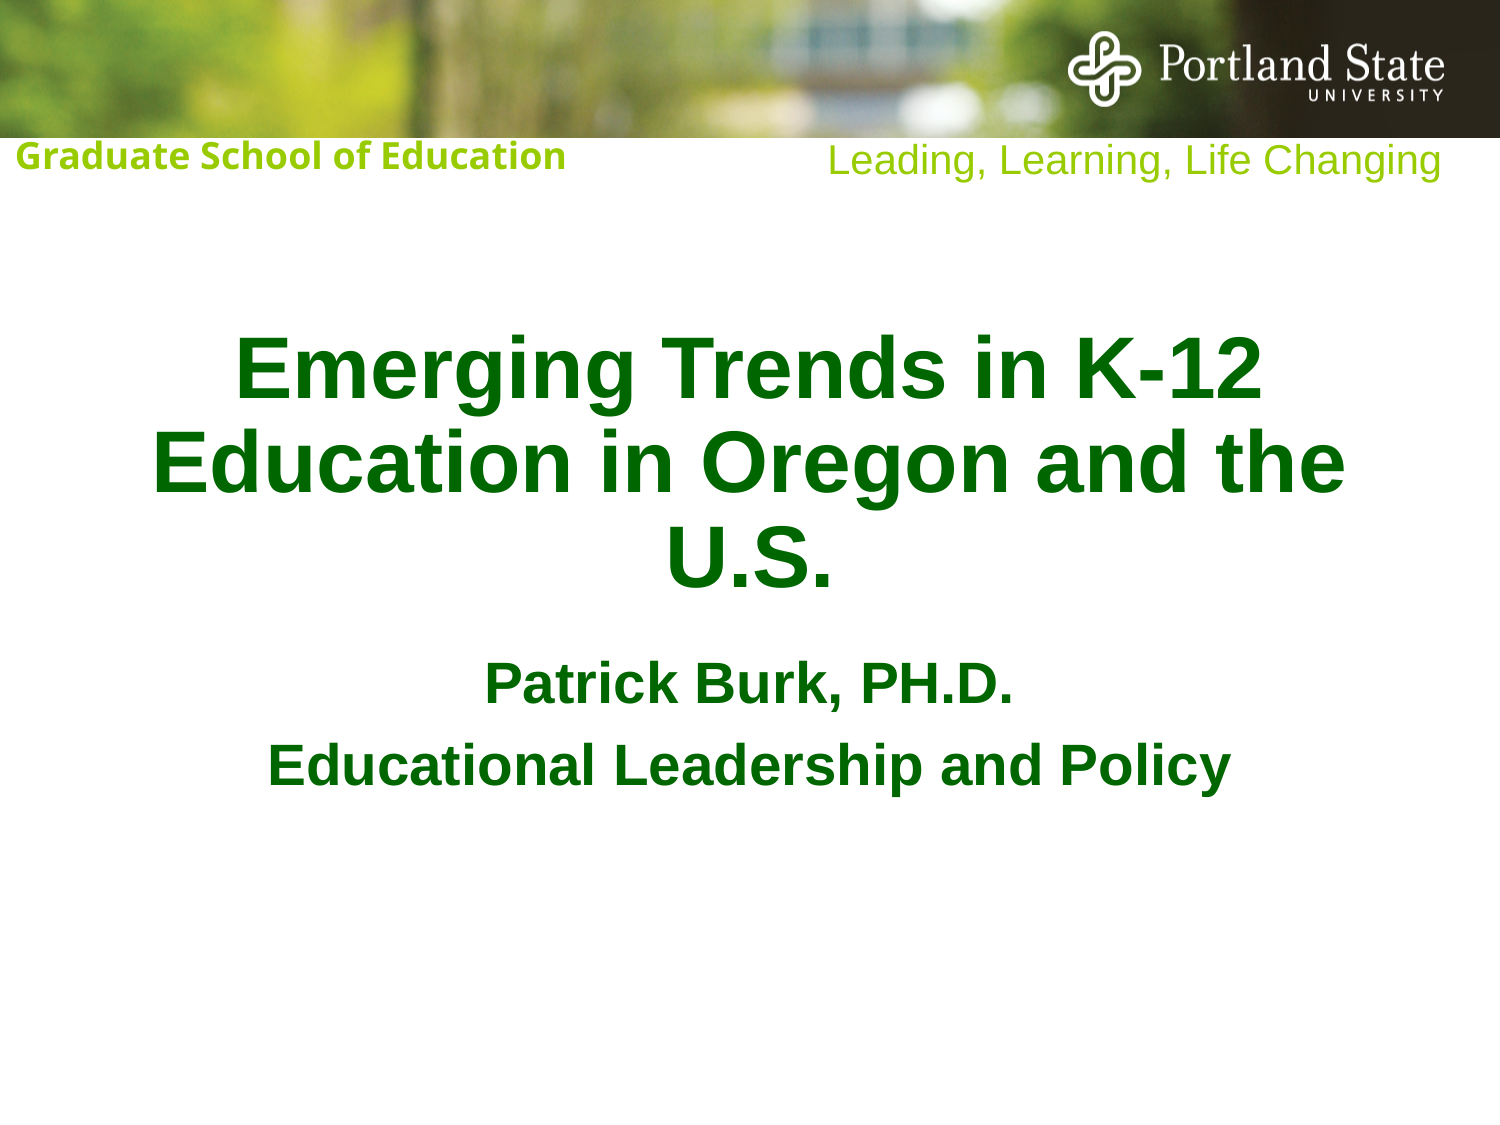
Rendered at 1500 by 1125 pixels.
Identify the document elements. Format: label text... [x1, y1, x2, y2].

title Emerging Trends in K-12 Education in Oregon and the U.S. [112, 313, 1388, 616]
subtitle Patrick Burk, PH.D. Educational Leadership and Policy [224, 637, 1276, 892]
picture [0, 0, 1500, 138]
